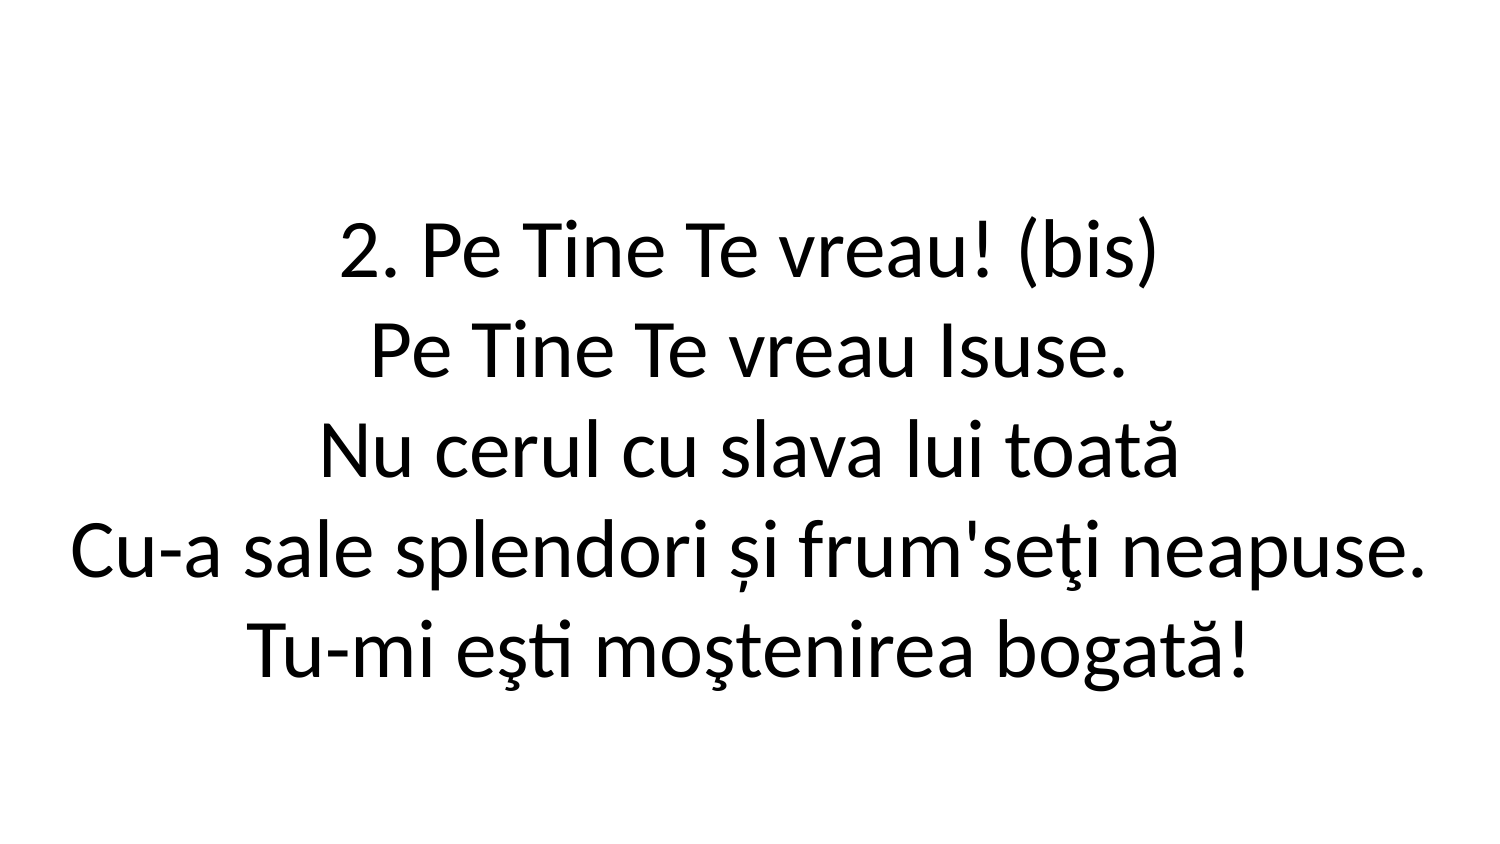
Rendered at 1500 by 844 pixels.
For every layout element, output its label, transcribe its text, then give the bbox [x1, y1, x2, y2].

text_box 2. Pe Tine Te vreau! (bis) Pe Tine Te vreau Isuse. Nu cerul cu slava lui toată Cu-a sale splendori și frum'seţi neapuse. Tu-mi eşti moştenirea bogată! [55, 142, 1445, 702]
